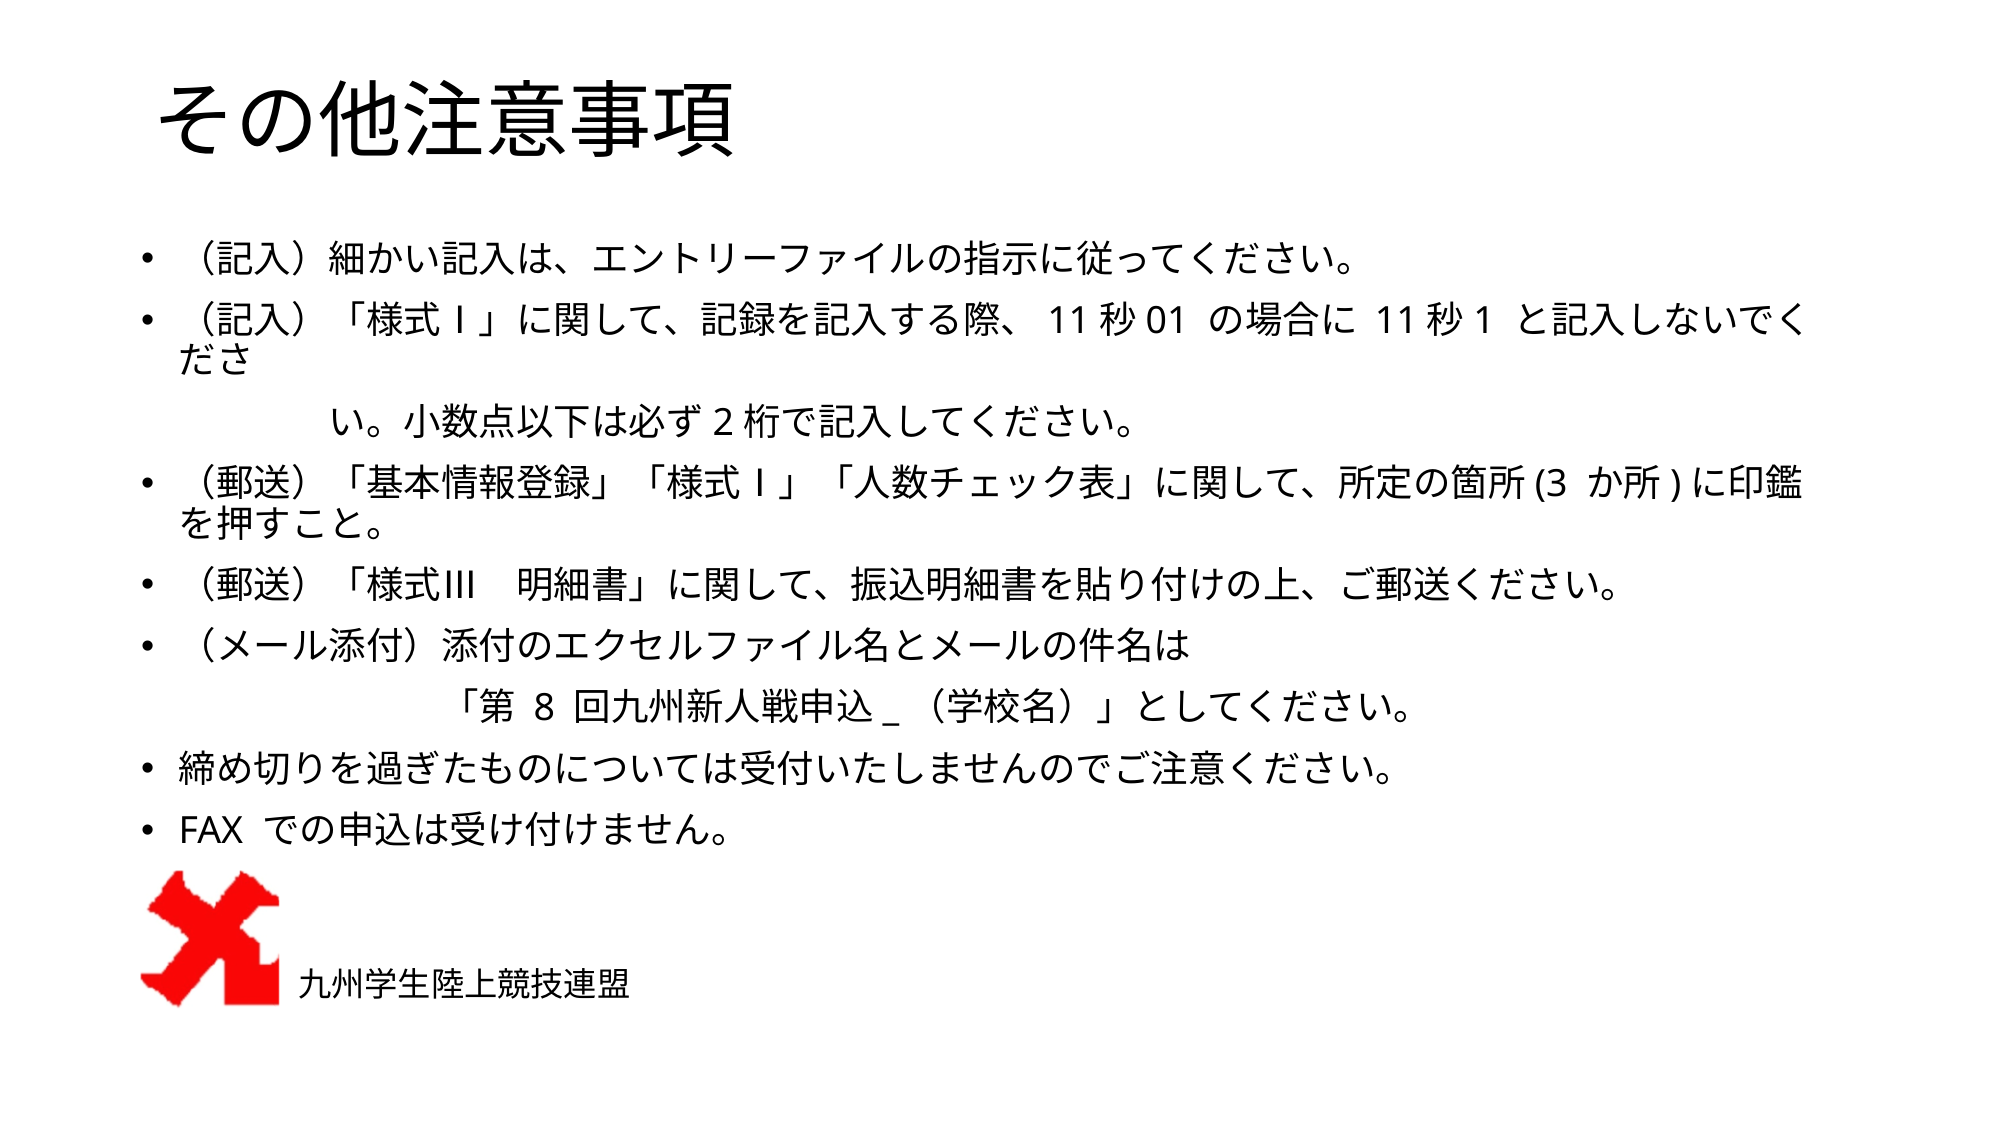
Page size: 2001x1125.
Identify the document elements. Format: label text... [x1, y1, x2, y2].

title その他注意事項 [137, 14, 1863, 233]
picture [137, 947, 284, 1014]
list （記入）細かい記入は、エントリーファイルの指示に従ってください。 （記入）「様式Ⅰ」に関して、記録を記入する際、11秒01 の場合に 11秒1 と記入しないでくださ い。小数点以下は必ず2桁で記入してください。 （郵送）「基本情報登録」「様式Ⅰ」「人数チェック表」に関して、所定の箇所(3 か所)に印鑑を押すこと。 （郵送）「様式Ⅲ 明細書」に関して、振込明細書を貼り付けの上、ご郵送ください。 （メール添付）添付のエクセルファイル名とメールの件名は 「第 8 回九州新人戦申込_（学校名）」としてください。 締め切りを過ぎたものについては受付いたしませんのでご注意ください。 FAX での申込は受け付けません。 [126, 232, 1852, 947]
